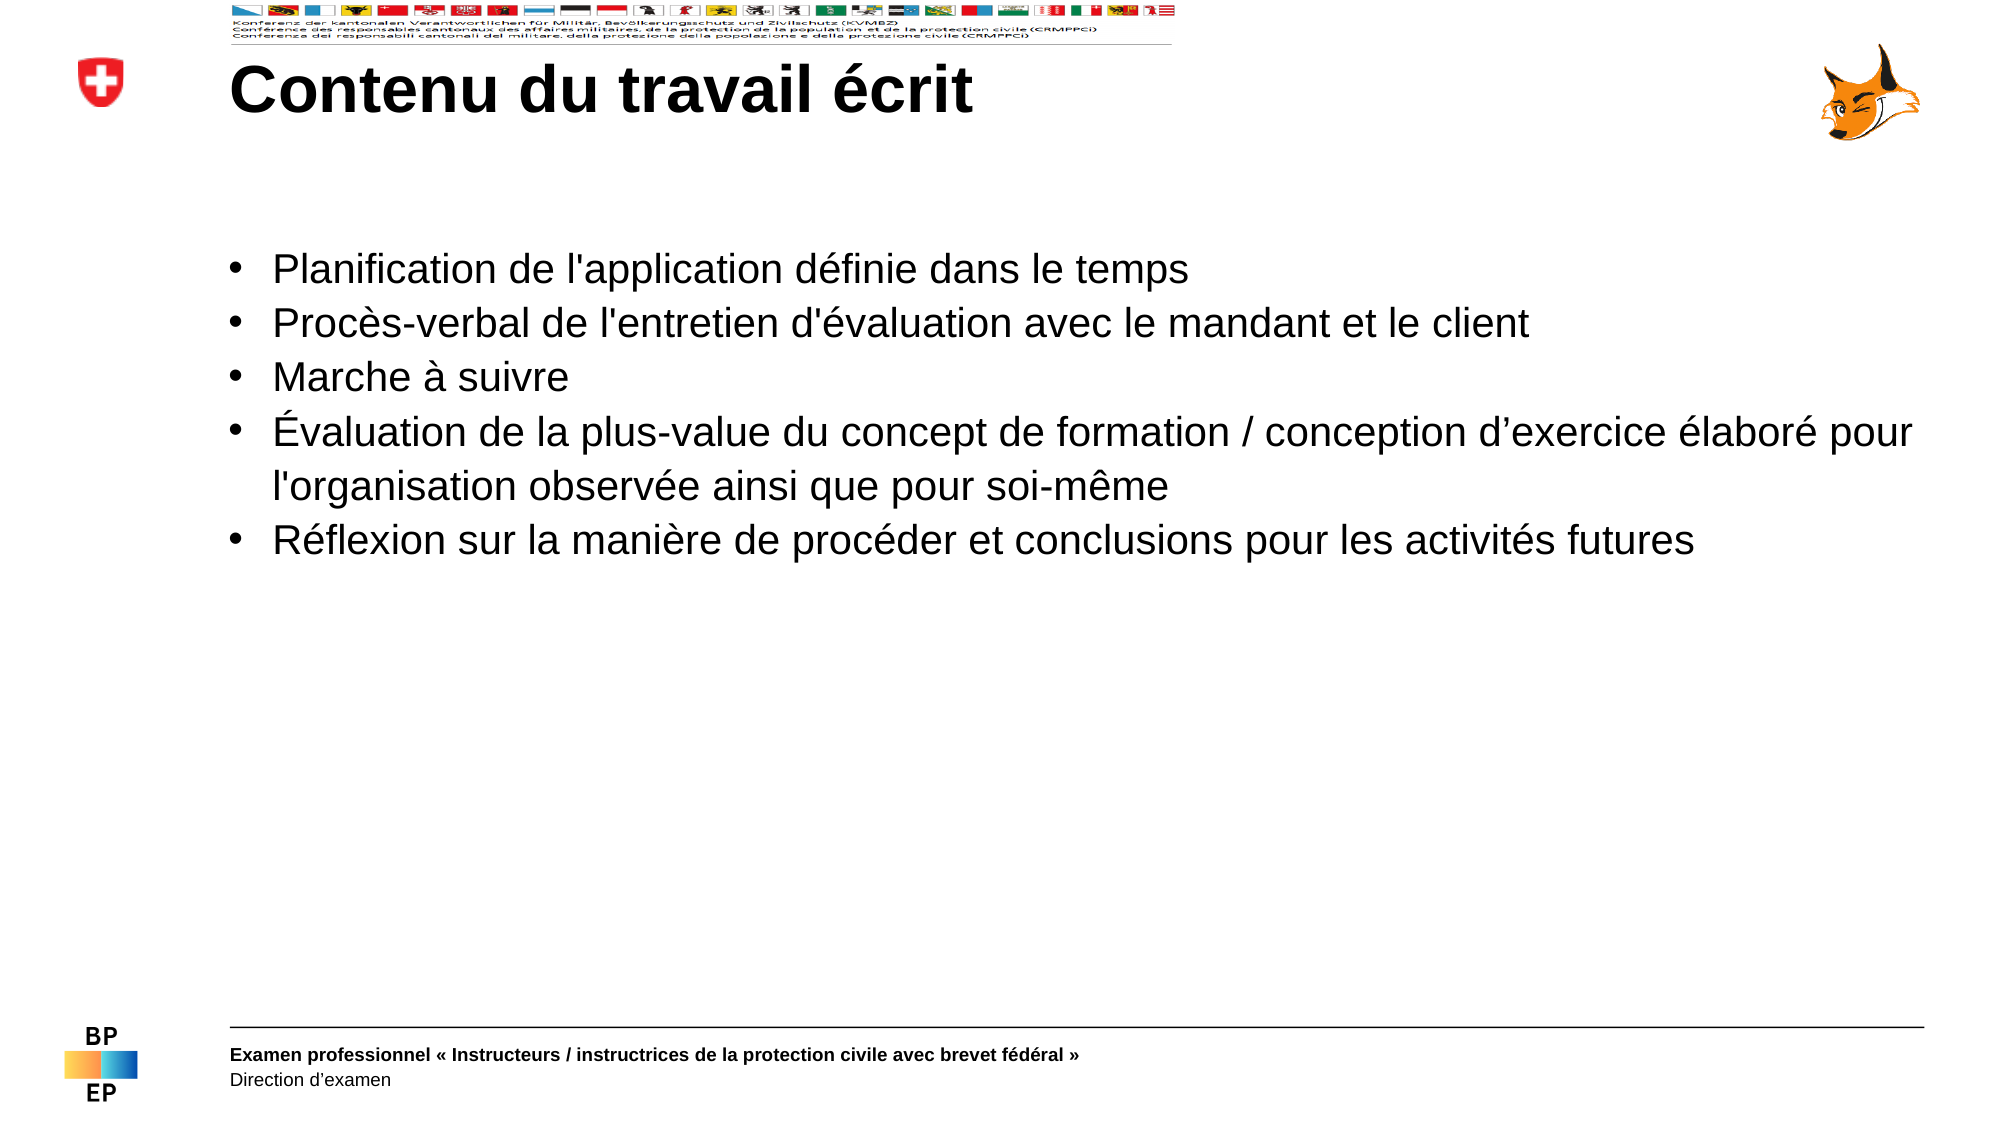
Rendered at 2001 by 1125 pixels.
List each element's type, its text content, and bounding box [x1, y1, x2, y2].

picture [61, 1021, 140, 1106]
list Planification de l'application définie dans le temps Procès-verbal de l'entretien d'évaluation avec le mandant et le client Marche à suivre Évaluation de la plus-value du concept de formation / conception d’exercice élaboré pour l'organisation observée ainsi que pour soi-même Réflexion sur la manière de procéder et conclusions pour les activités futures [228, 237, 1922, 981]
title Contenu du travail écrit [229, 50, 1922, 199]
footer Examen professionnel « Instructeurs / instructrices de la protection civile avec brevet fédéral » Direction d’examen [229, 1040, 1177, 1088]
picture [229, 4, 1175, 46]
picture [1817, 40, 1922, 145]
